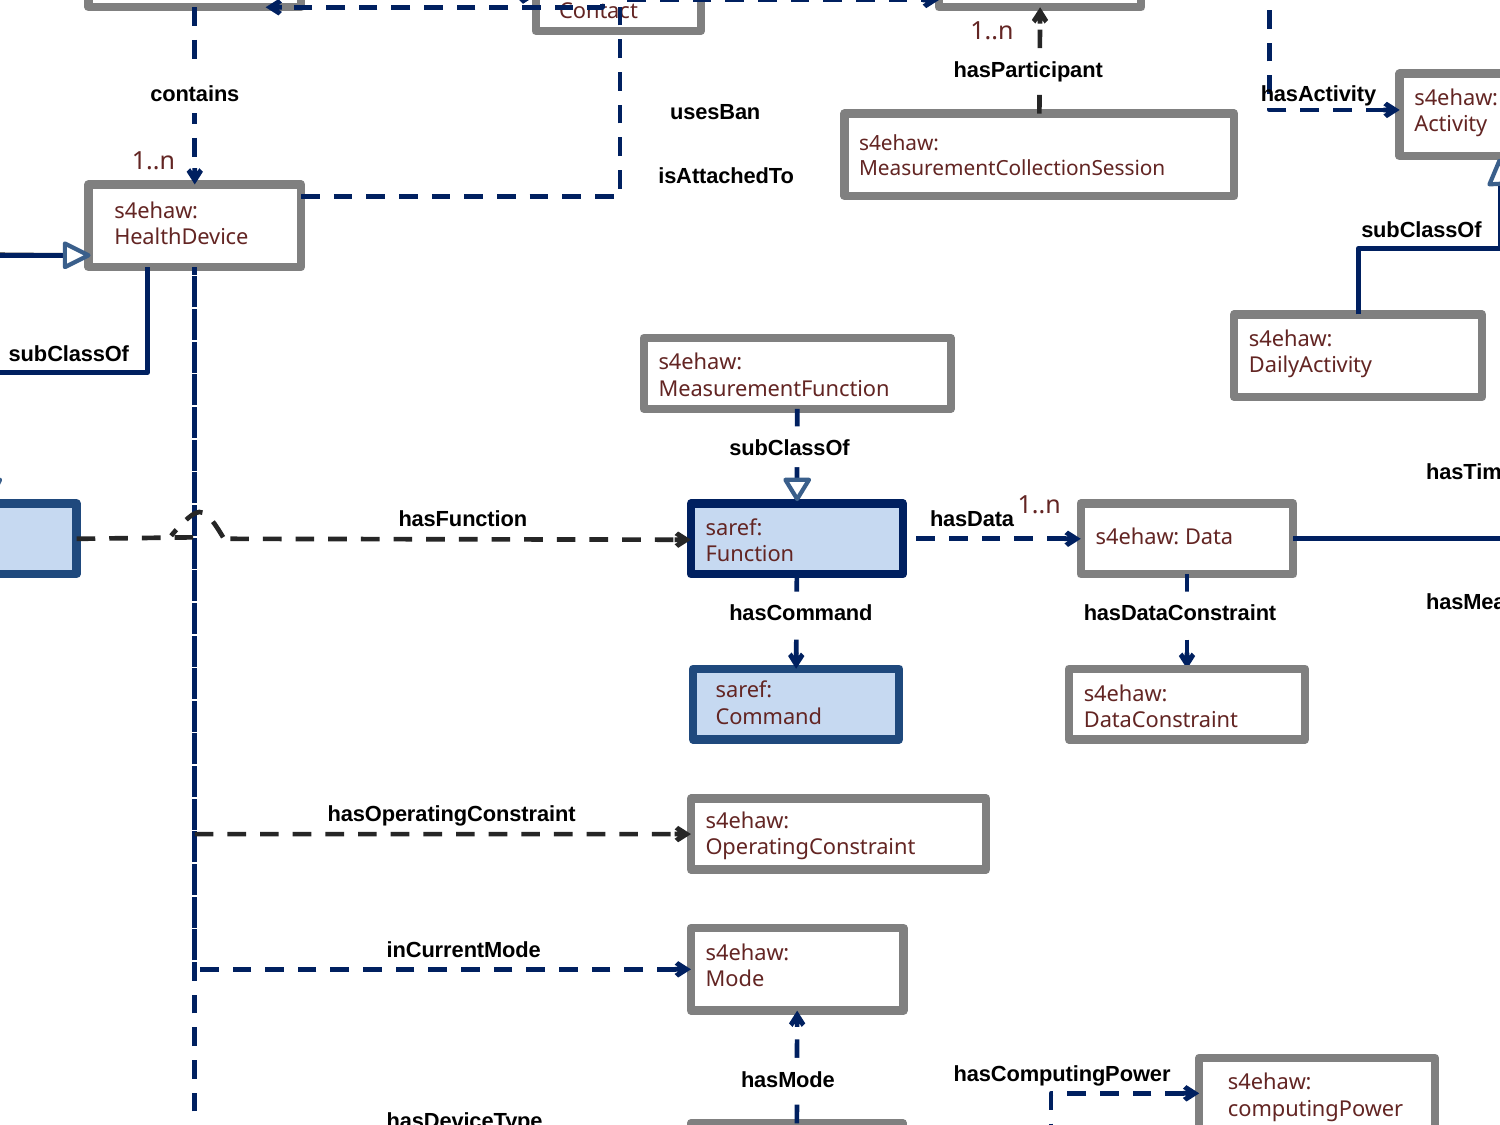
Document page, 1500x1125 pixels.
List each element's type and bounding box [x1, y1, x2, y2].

text_box [0, 0, 1500, 1125]
